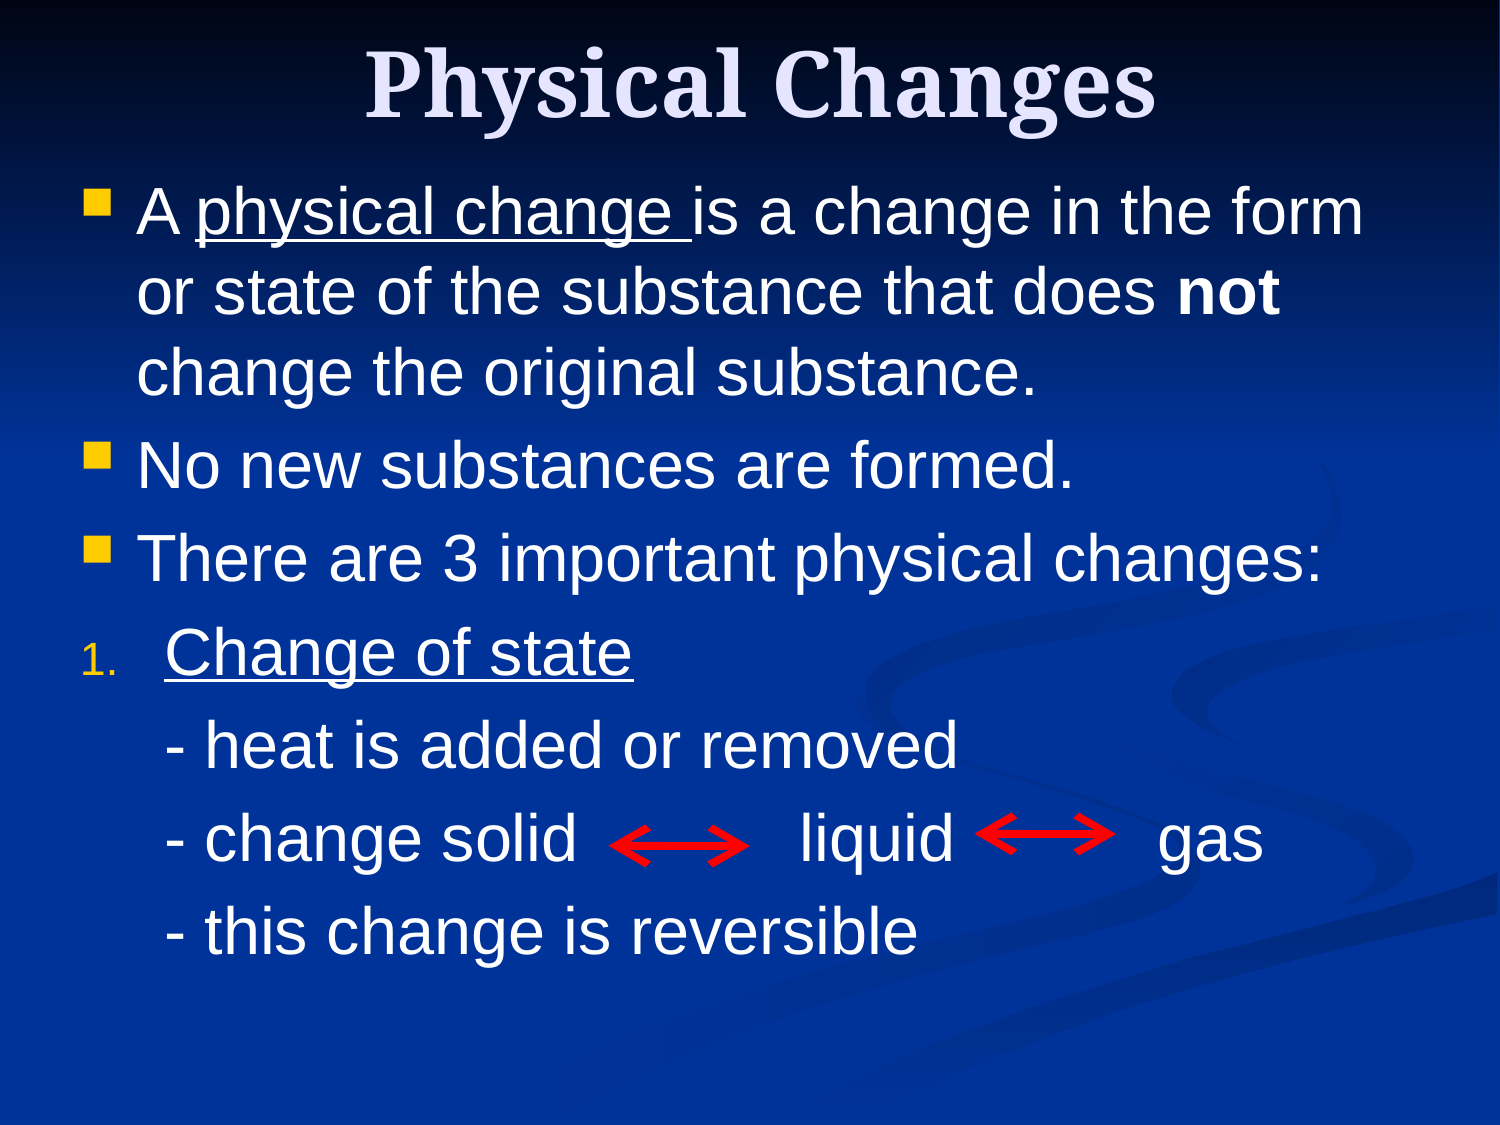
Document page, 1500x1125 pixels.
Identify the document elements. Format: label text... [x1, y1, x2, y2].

list A physical change is a change in the form or state of the substance that does not change the original substance. No new substances are formed. There are 3 important physical changes: Change of state - heat is added or removed - change solid liquid gas - this change is reversible [64, 160, 1416, 1012]
title Physical Changes [76, 0, 1448, 162]
